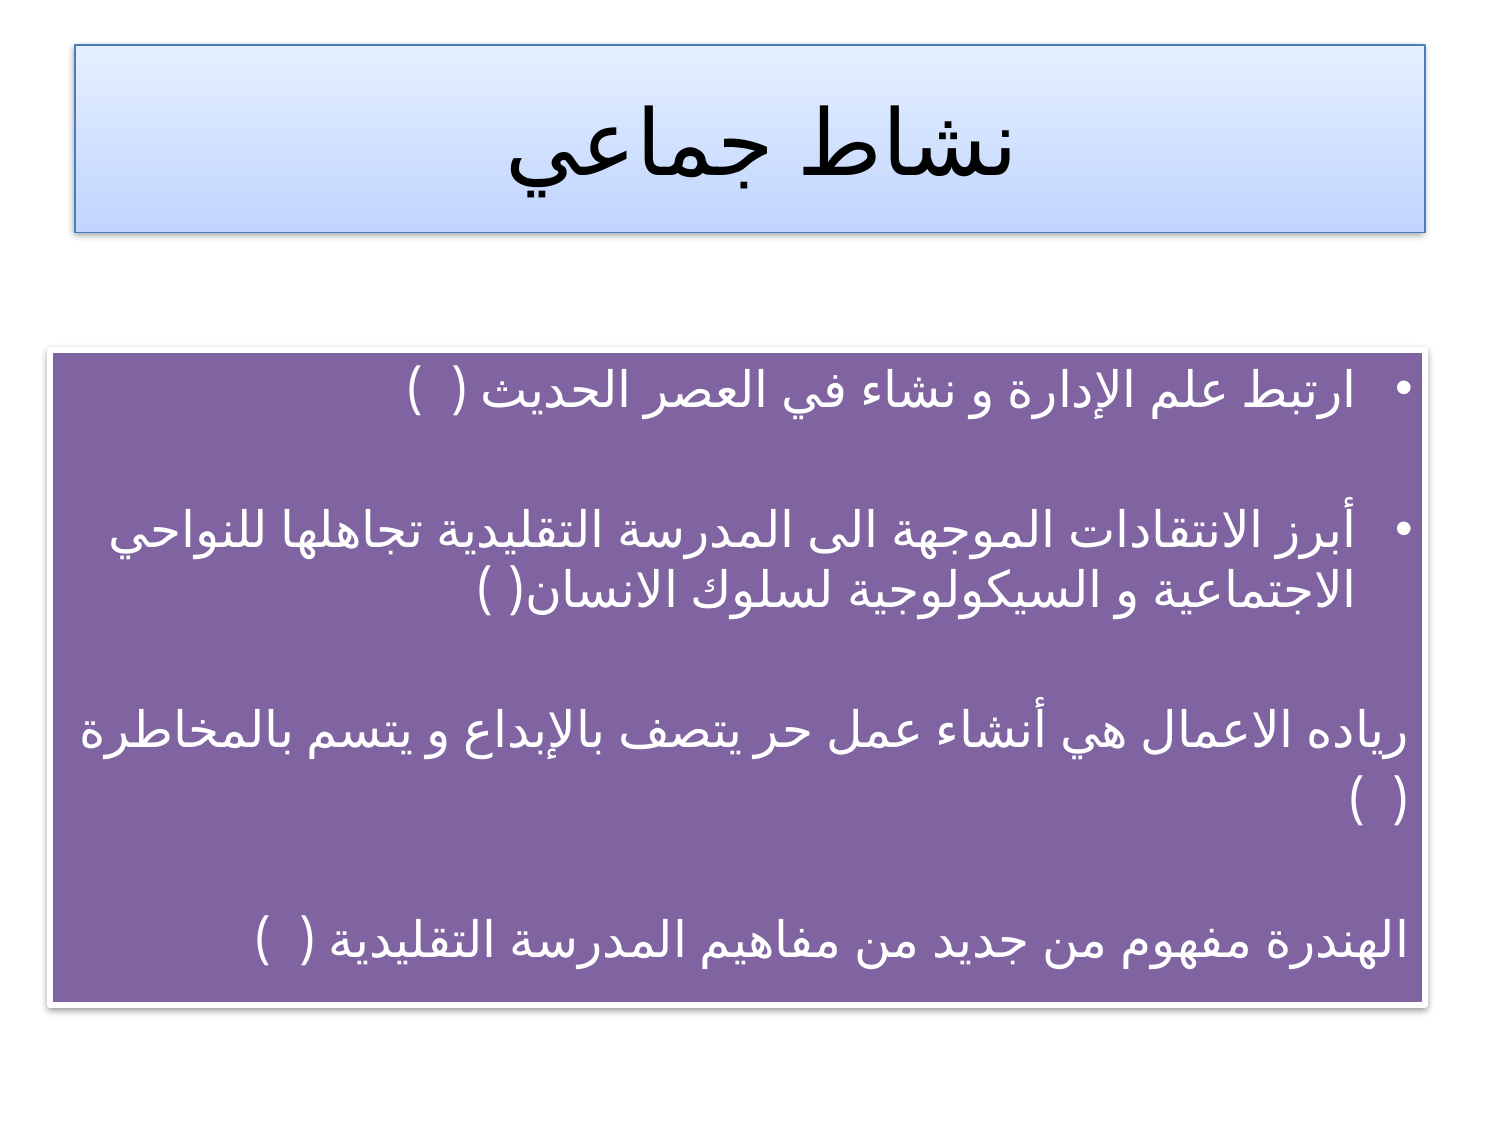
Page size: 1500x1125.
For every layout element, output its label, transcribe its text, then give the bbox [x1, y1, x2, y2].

title نشاط جماعي [74, 44, 1426, 233]
list ارتبط علم الإدارة و نشاء في العصر الحديث ( ) أبرز الانتقادات الموجهة الى المدرسة التقليدية تجاهلها للنواحي الاجتماعية و السيكولوجية لسلوك الانسان( ) رياده الاعمال هي أنشاء عمل حر يتصف بالإبداع و يتسم بالمخاطرة ( ) الهندرة مفهوم من جديد من مفاهيم المدرسة التقليدية ( ) [47, 347, 1428, 1008]
